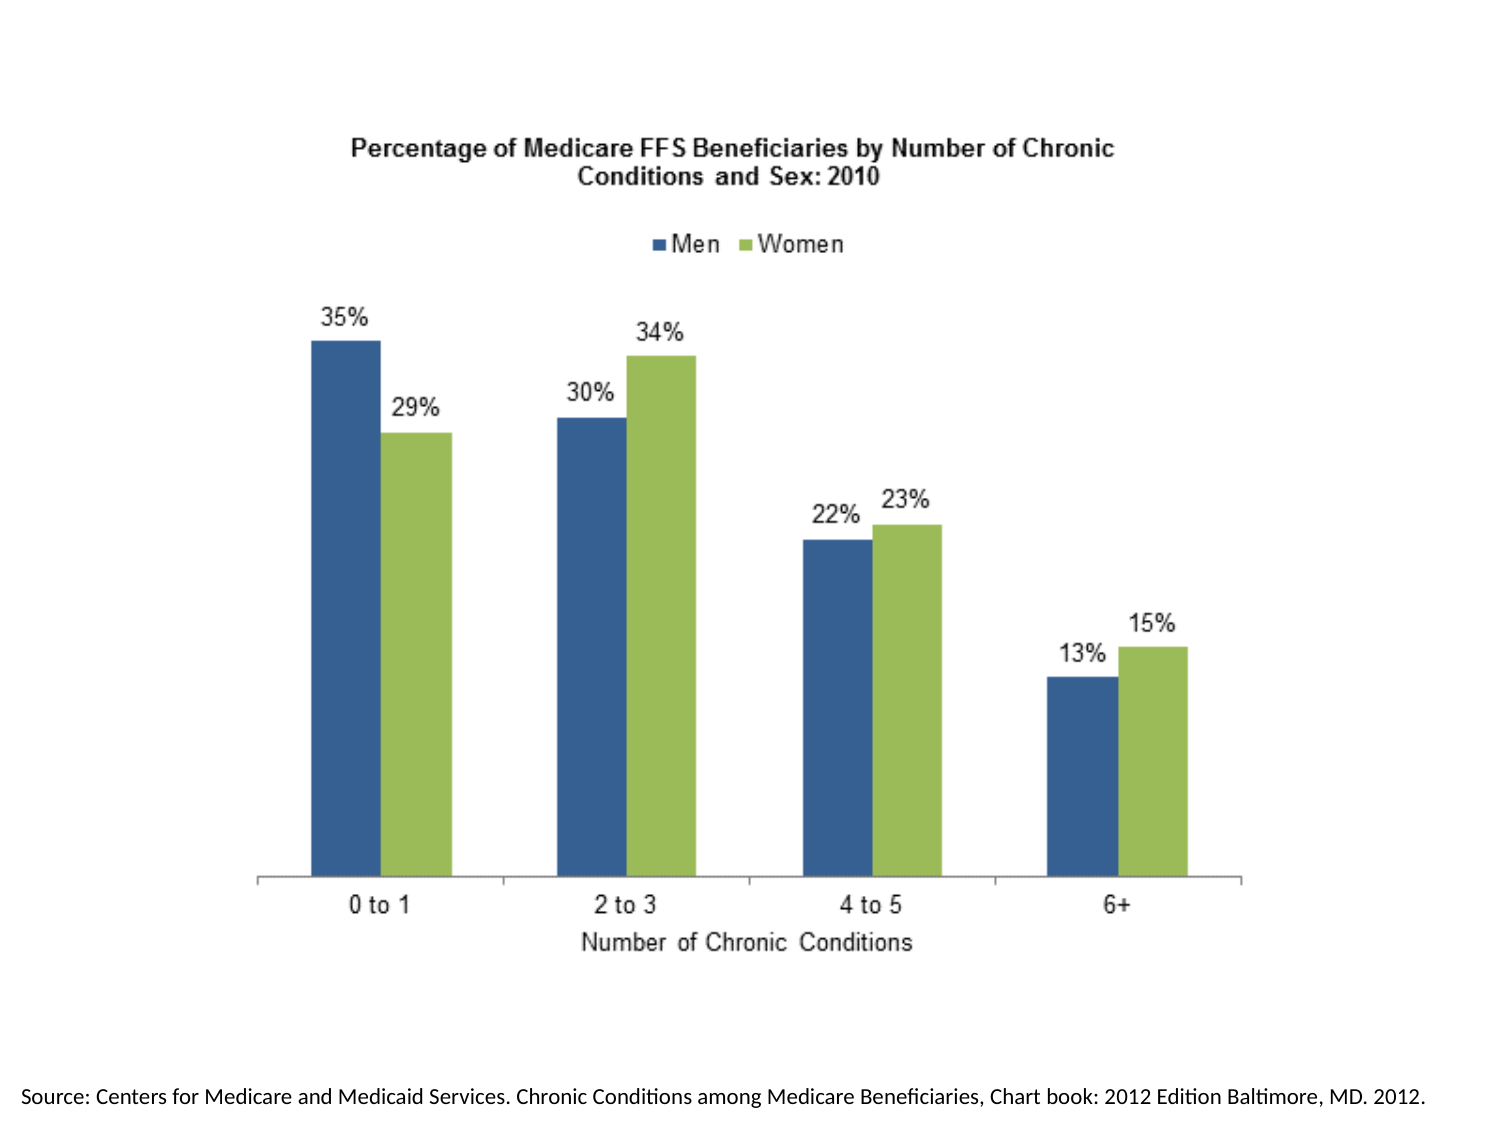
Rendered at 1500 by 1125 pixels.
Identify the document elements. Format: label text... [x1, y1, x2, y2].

picture [231, 99, 1269, 988]
footer Source: Centers for Medicare and Medicaid Services. Chronic Conditions among Medicare Beneficiaries, Chart book: 2012 Edition Baltimore, MD. 2012. [0, 1065, 1450, 1125]
